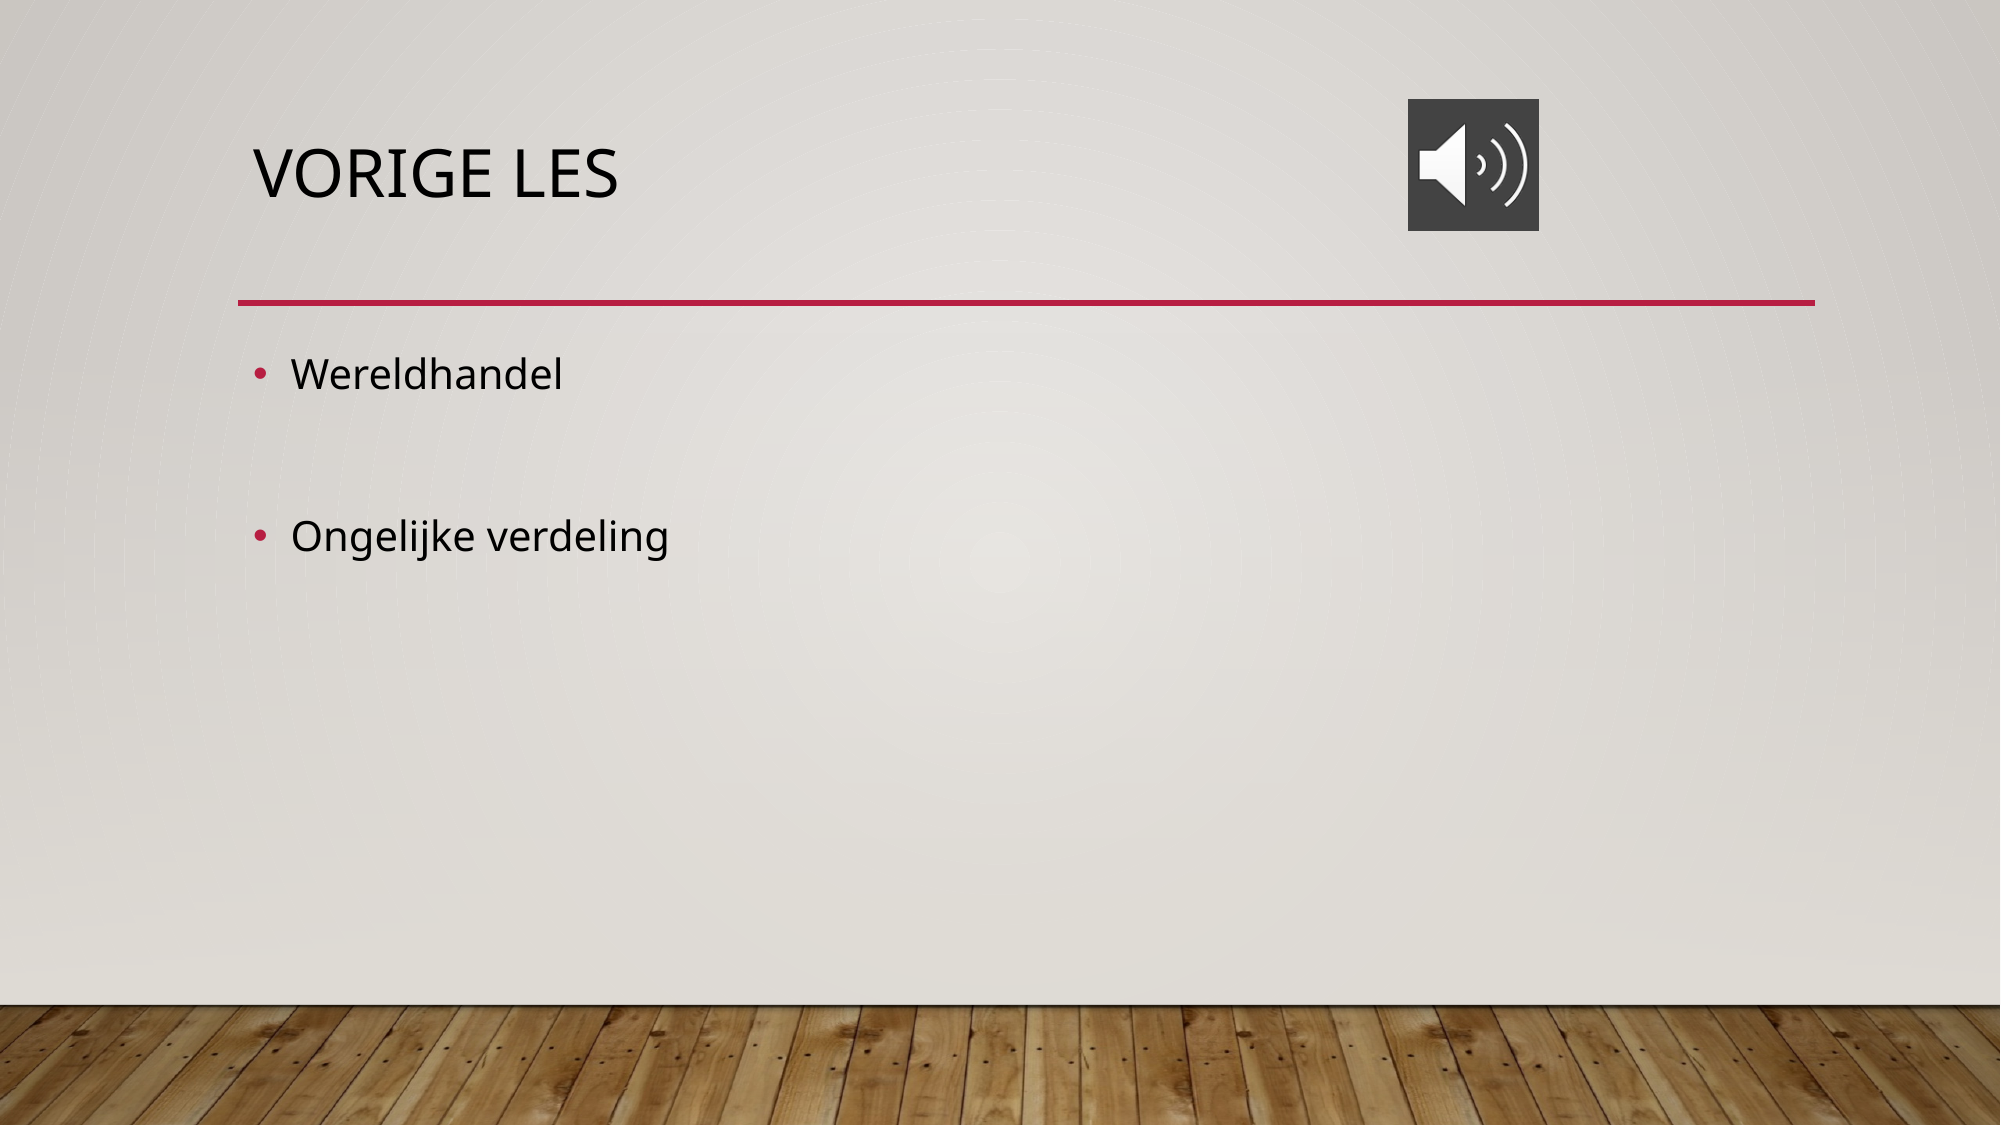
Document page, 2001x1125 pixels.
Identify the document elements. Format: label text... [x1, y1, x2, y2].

title Vorige les [238, 131, 1814, 305]
picture [0, 1005, 2000, 1125]
list Wereldhandel Ongelijke verdeling [238, 330, 1814, 897]
picture [1406, 98, 1541, 232]
